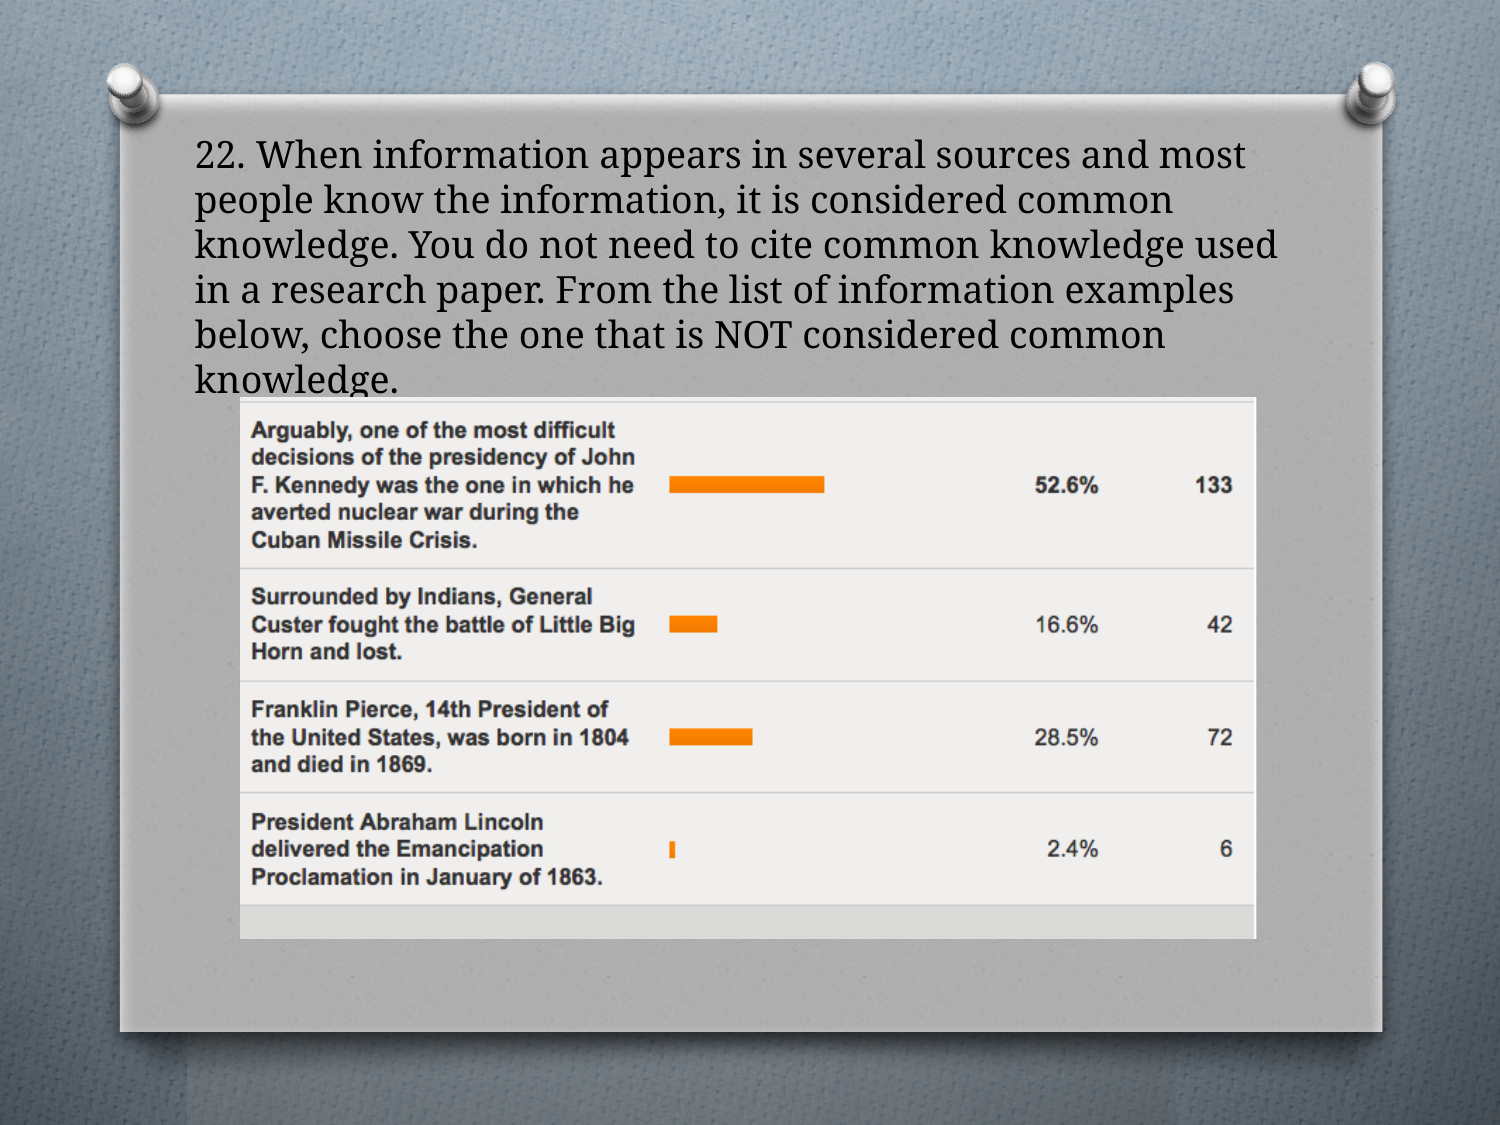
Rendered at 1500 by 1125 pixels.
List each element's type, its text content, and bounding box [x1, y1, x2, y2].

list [239, 397, 1257, 939]
picture [1317, 35, 1439, 156]
title 22. When information appears in several sources and most people know the information, it is considered common knowledge. You do not need to cite common knowledge used in a research paper. From the list of information examples below, choose the one that is NOT considered common knowledge. [179, 134, 1323, 398]
picture [75, 29, 198, 153]
